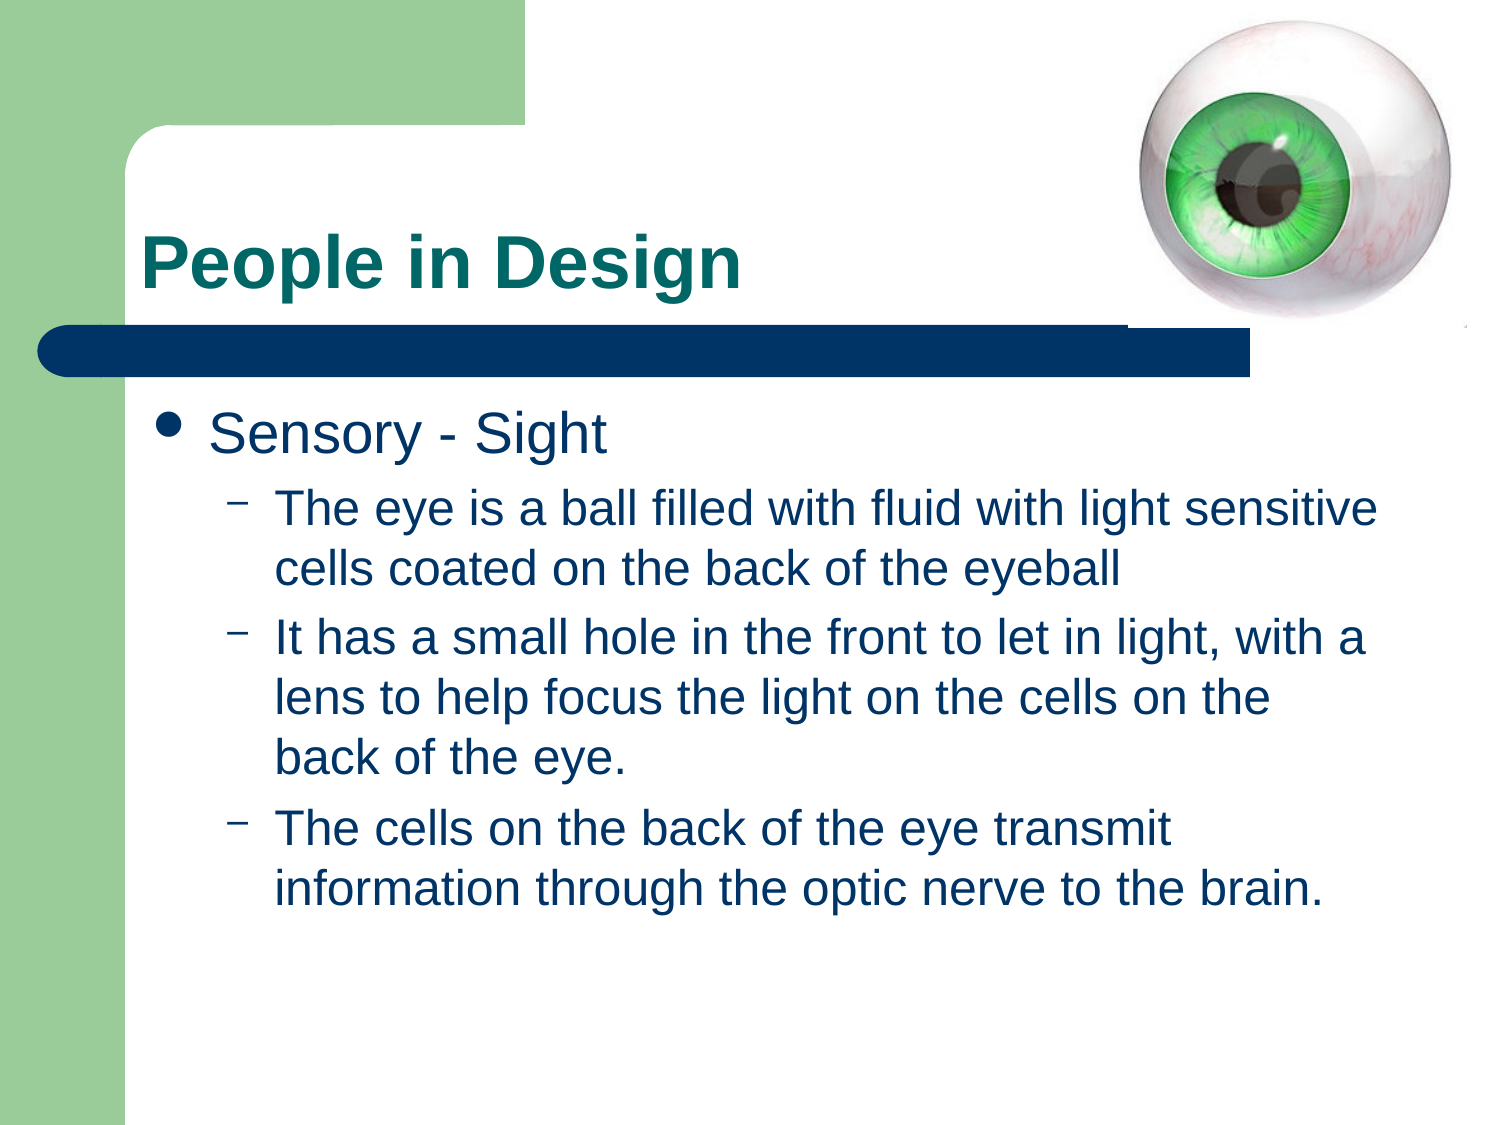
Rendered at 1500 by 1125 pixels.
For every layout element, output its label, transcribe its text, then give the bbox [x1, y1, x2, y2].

title People in Design [124, 124, 1122, 313]
list Sensory - Sight The eye is a ball filled with fluid with light sensitive cells coated on the back of the eyeball It has a small hole in the front to let in light, with a lens to help focus the light on the cells on the back of the eye. The cells on the back of the eye transmit information through the optic nerve to the brain. [137, 387, 1400, 999]
picture [1127, 12, 1468, 328]
